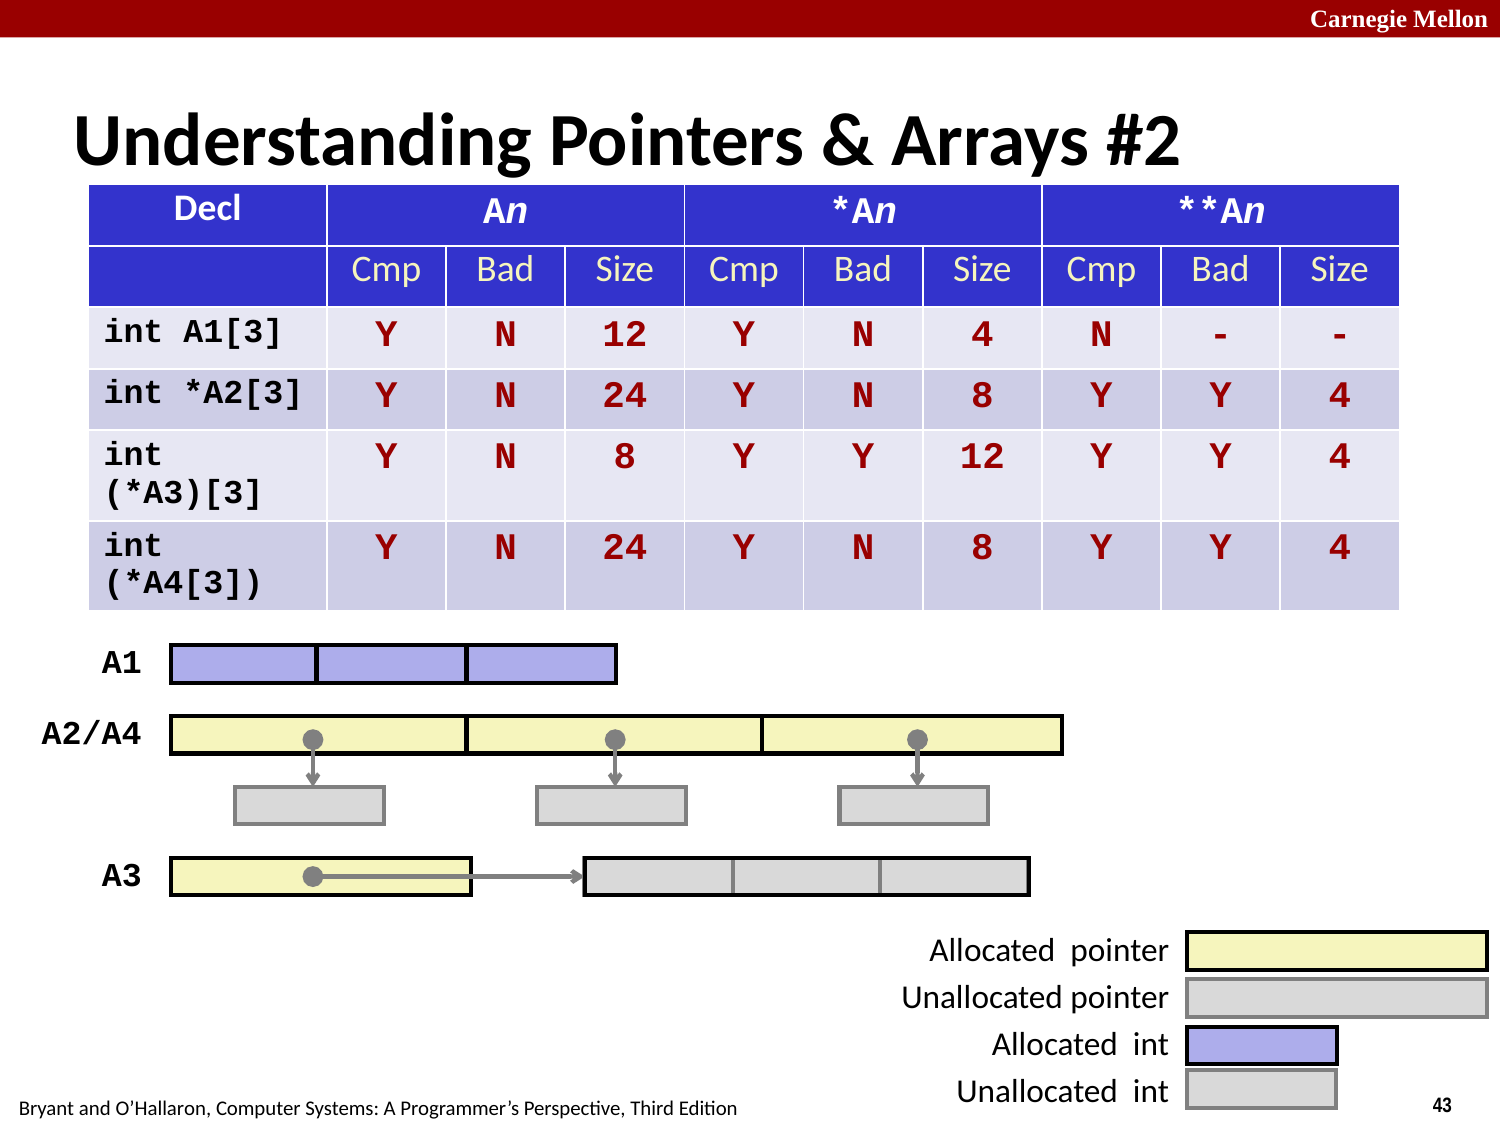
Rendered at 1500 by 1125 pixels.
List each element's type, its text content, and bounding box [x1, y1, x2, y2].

table_cell N [447, 308, 564, 368]
table_cell 4 [1281, 370, 1399, 429]
table_cell Y [328, 522, 445, 610]
table_cell N [1043, 308, 1160, 368]
table_cell N [804, 308, 922, 368]
table_cell - [1281, 308, 1399, 368]
table_cell 8 [566, 431, 684, 520]
table_cell Bad [1162, 247, 1279, 306]
table_cell 8 [924, 522, 1041, 610]
table_cell 4 [924, 308, 1041, 368]
table_cell Cmp [328, 247, 445, 306]
table_cell Size [566, 247, 684, 306]
table_cell 12 [566, 308, 684, 368]
table_cell - [1162, 308, 1279, 368]
table_cell int *A2[3] [89, 370, 326, 429]
table_cell Y [685, 370, 803, 429]
table_cell Size [924, 247, 1041, 306]
table_cell Cmp [1043, 247, 1160, 306]
table_cell Y [685, 522, 803, 610]
table_cell int A1[3] [89, 308, 326, 368]
table_header *An [685, 185, 1041, 245]
table_header **An [1043, 185, 1399, 245]
table_cell Y [685, 431, 803, 520]
table_cell 24 [566, 370, 684, 429]
table_cell Y [804, 431, 922, 520]
table_cell Bad [447, 247, 564, 306]
table_cell 4 [1281, 522, 1399, 610]
table_cell Size [1281, 247, 1399, 306]
table_header Decl [89, 185, 326, 245]
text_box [76, 845, 1029, 902]
table_cell Y [1043, 522, 1160, 610]
table_cell Cmp [685, 247, 803, 306]
table_cell Y [1162, 522, 1279, 610]
table_cell Y [328, 308, 445, 368]
table_cell Y [1043, 431, 1160, 520]
table_cell N [447, 370, 564, 429]
table_cell 12 [924, 431, 1041, 520]
table_cell 24 [566, 522, 684, 610]
table_cell Y [328, 431, 445, 520]
table_cell N [804, 370, 922, 429]
table_cell 8 [924, 370, 1041, 429]
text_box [879, 920, 1488, 1118]
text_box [0, 703, 1062, 825]
table_cell N [804, 522, 922, 610]
table_cell Y [1043, 370, 1160, 429]
title Understanding Pointers & Arrays #2 [58, 72, 1305, 199]
table_cell int (*A3)[3] [89, 431, 326, 520]
table_cell Bad [804, 247, 922, 306]
table_cell Y [328, 370, 445, 429]
table_cell [89, 247, 326, 306]
table_cell N [447, 431, 564, 520]
table_cell 4 [1281, 431, 1399, 520]
table_header An [328, 185, 684, 245]
table_cell N [447, 522, 564, 610]
table_cell Y [1162, 431, 1279, 520]
table_cell Y [1162, 370, 1279, 429]
table_cell Y [685, 308, 803, 368]
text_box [76, 633, 617, 690]
table_cell int (*A4[3]) [89, 522, 326, 610]
